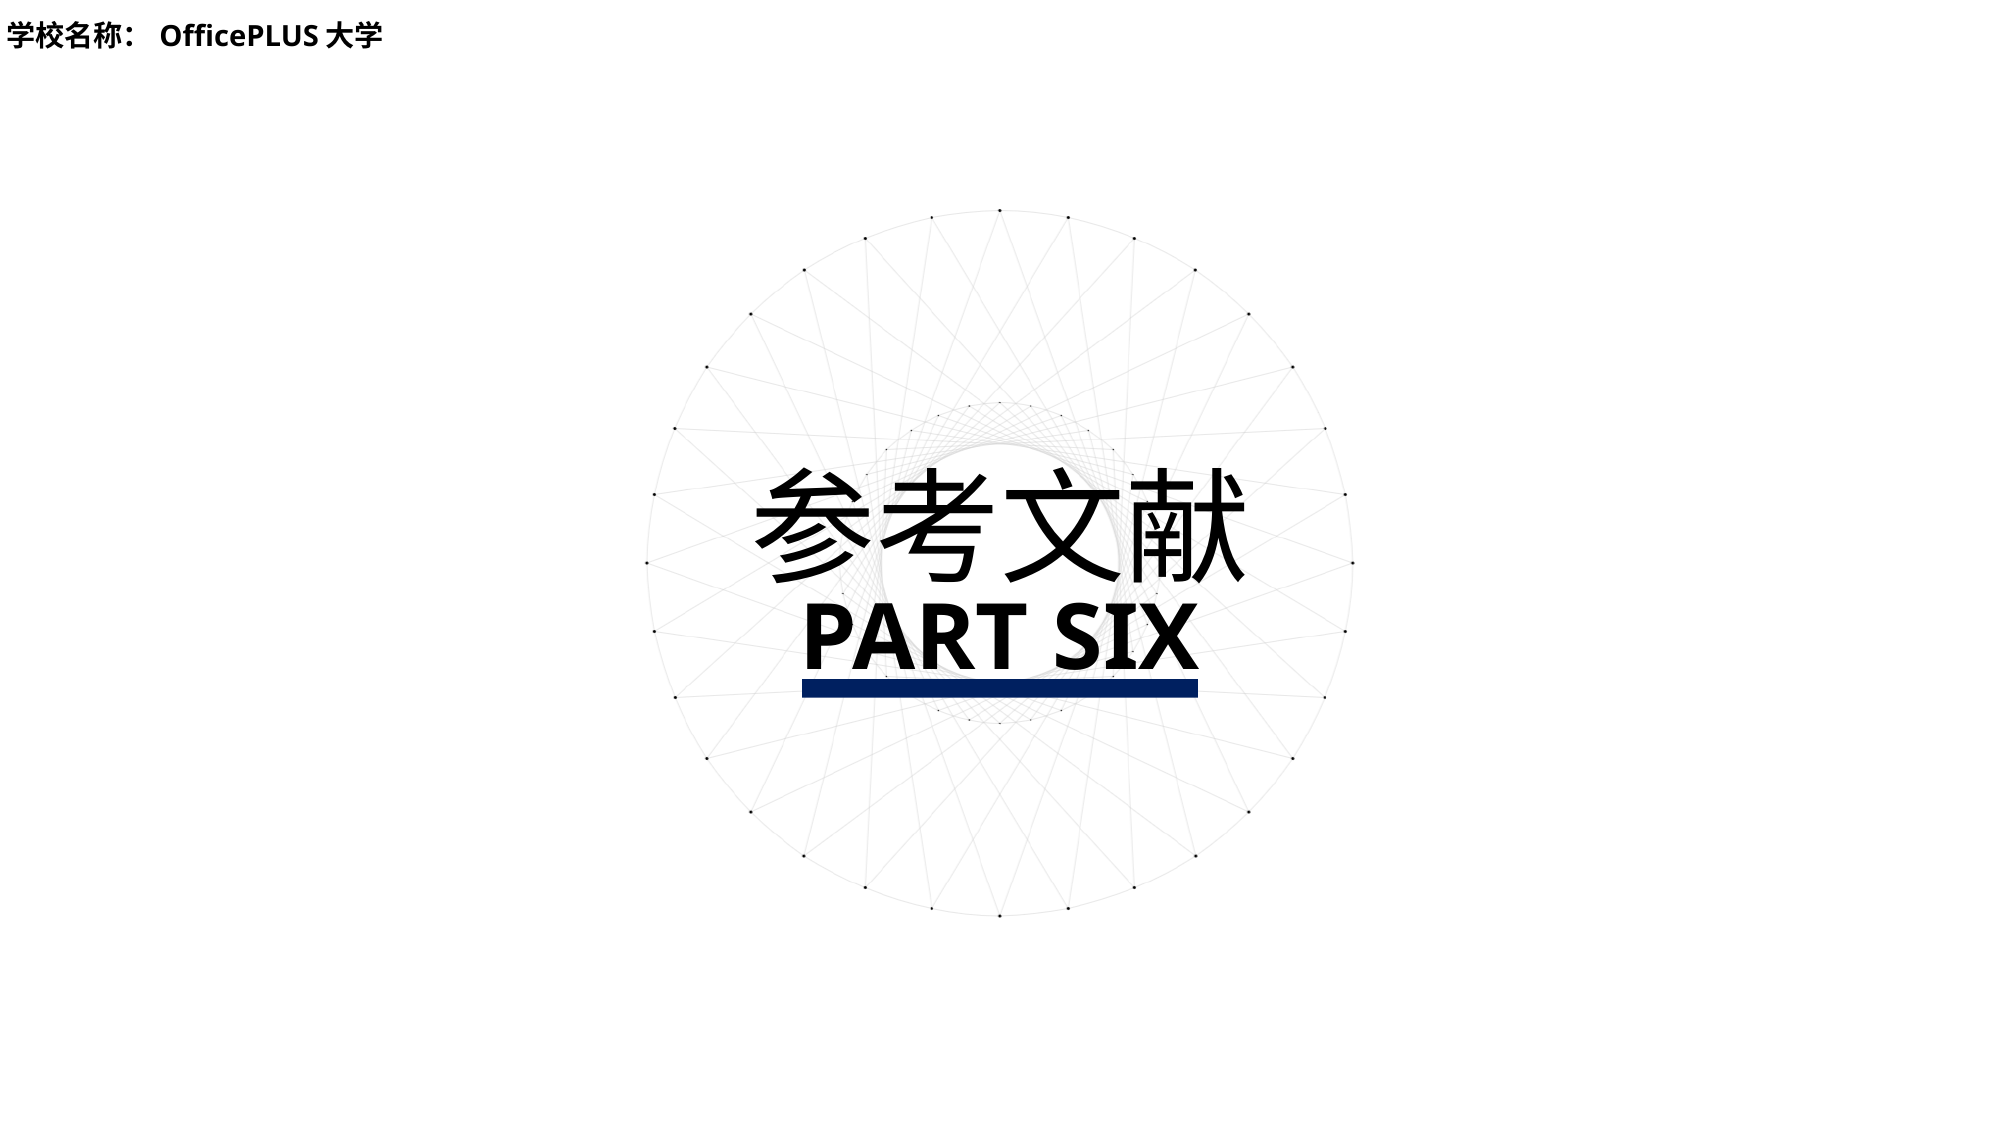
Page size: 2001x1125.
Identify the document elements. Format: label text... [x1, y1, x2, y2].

text_box PART SIX [704, 607, 1296, 696]
picture [636, 445, 1375, 932]
text_box 参考文献 [645, 396, 1355, 607]
text_box [801, 678, 1199, 699]
picture [676, 193, 1335, 396]
text_box 学校名称：OfficePLUS大学 [0, 9, 400, 60]
